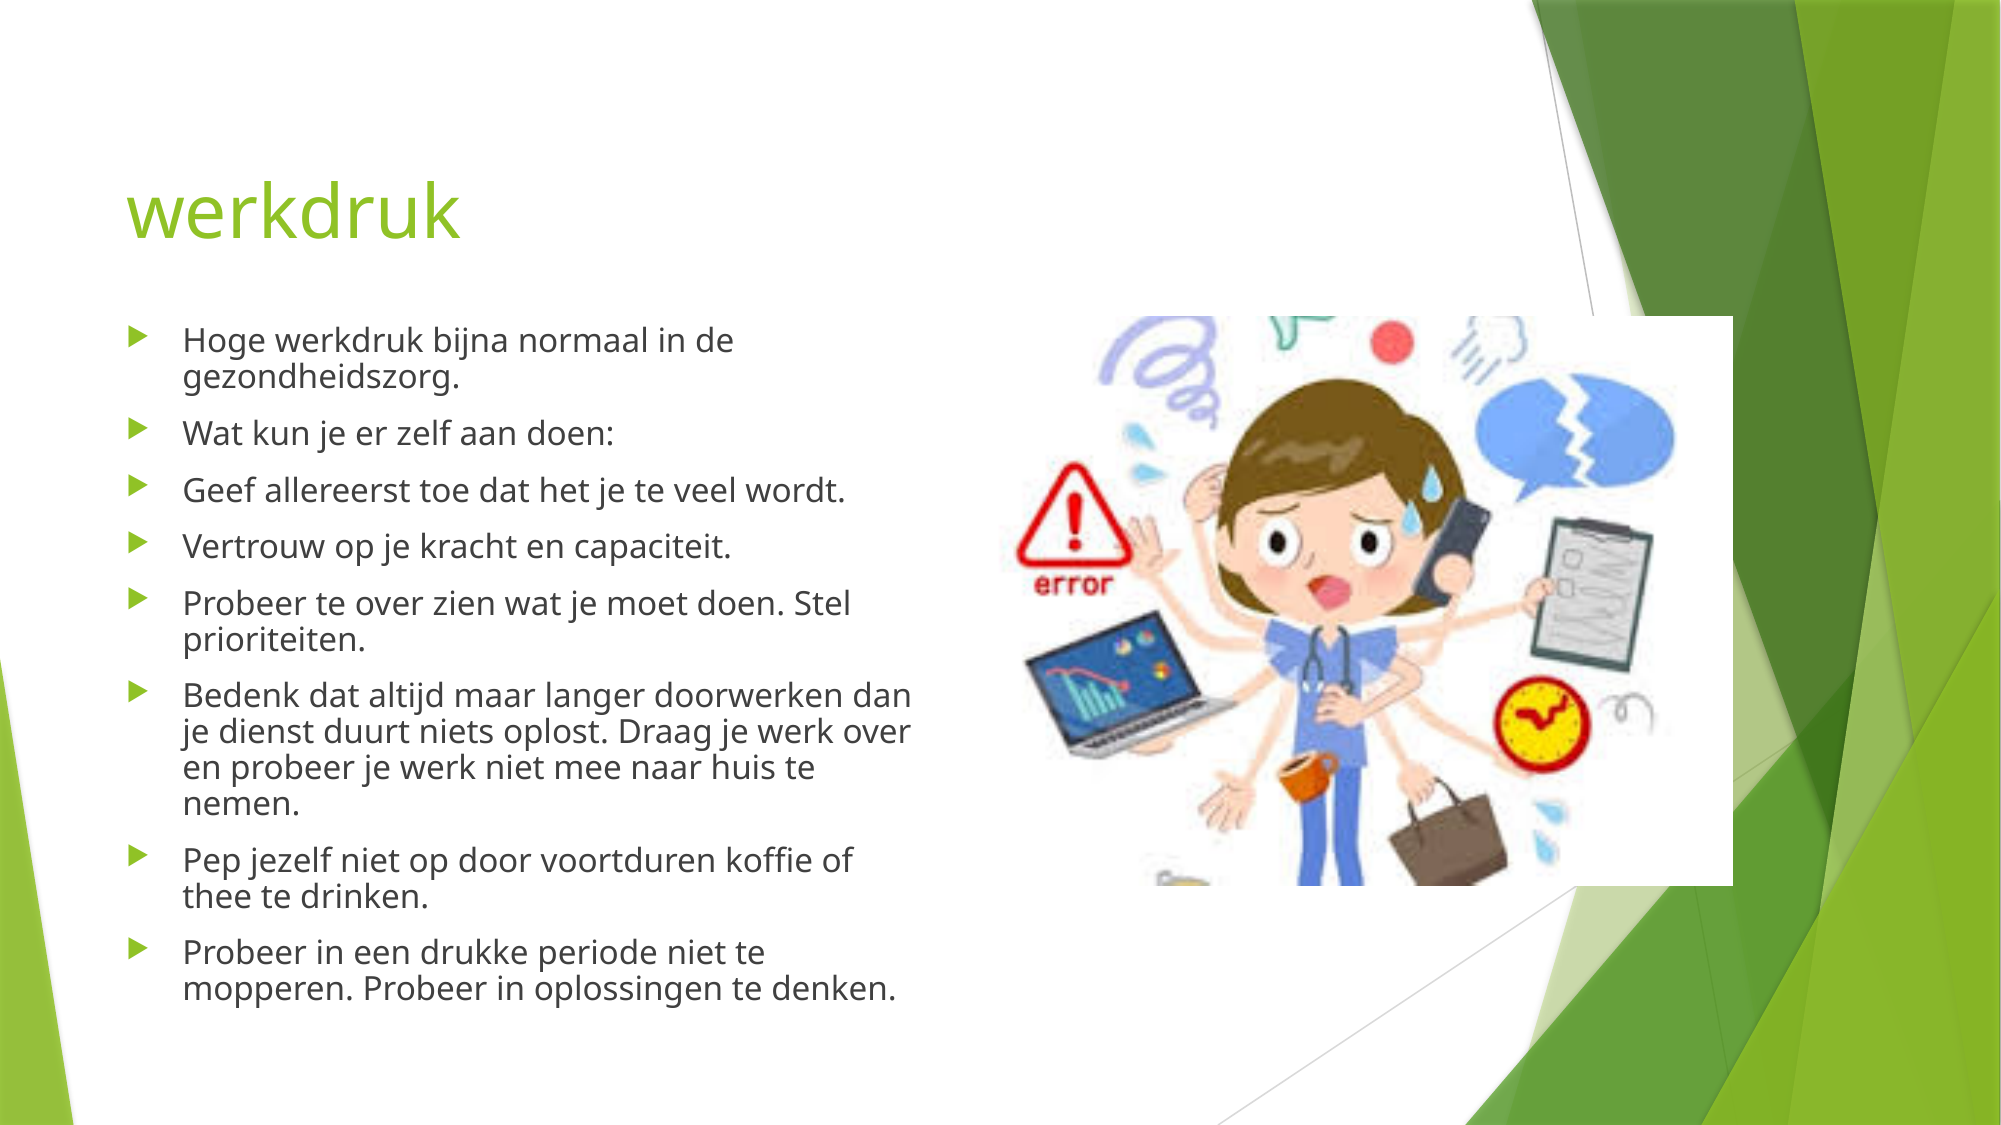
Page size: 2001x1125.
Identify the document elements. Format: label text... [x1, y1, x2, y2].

picture [976, 316, 1733, 886]
title werkdruk [111, 99, 723, 316]
list Hoge werkdruk bijna normaal in de gezondheidszorg. Wat kun je er zelf aan doen: Geef allereerst toe dat het je te veel wordt. Vertrouw op je kracht en capaciteit. Probeer te over zien wat je moet doen. Stel prioriteiten. Bedenk dat altijd maar langer doorwerken dan je dienst duurt niets oplost. Draag je werk over en probeer je werk niet mee naar huis te nemen. Pep jezelf niet op door voortduren koffie of thee te drinken. Probeer in een drukke periode niet te mopperen. Probeer in oplossingen te denken. [111, 316, 943, 1050]
